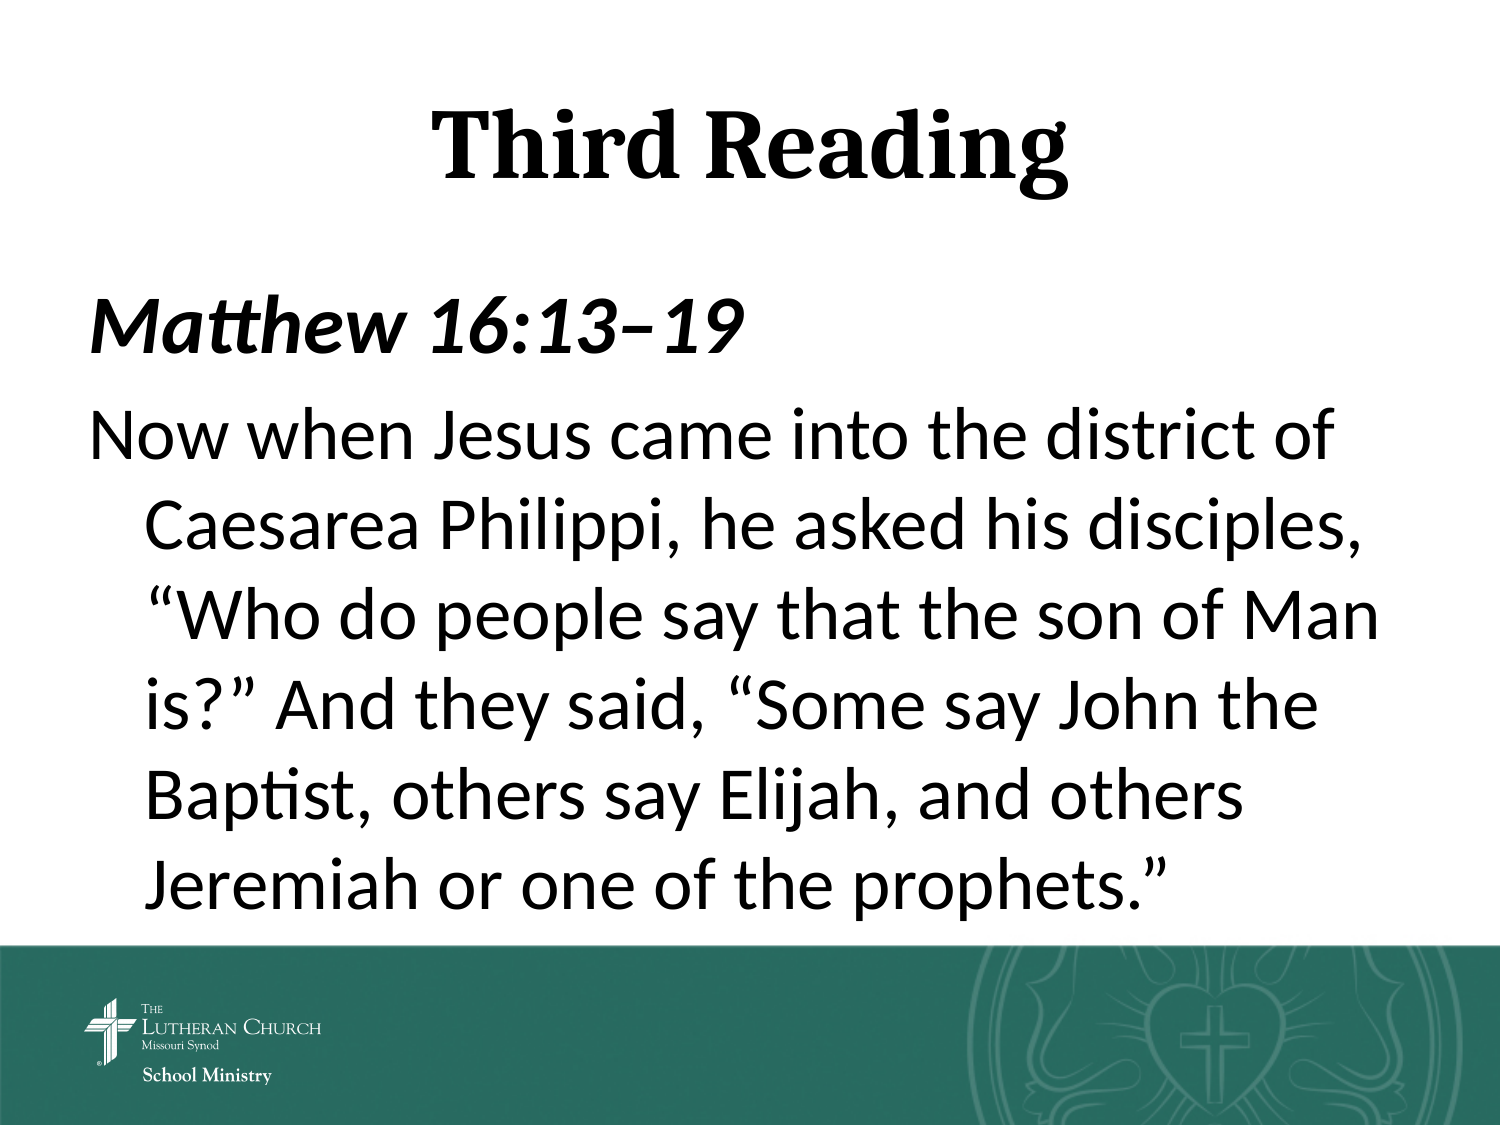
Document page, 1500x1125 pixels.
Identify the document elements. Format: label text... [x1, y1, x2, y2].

picture [0, 0, 1500, 1125]
title Third Reading [73, 45, 1428, 233]
list Matthew 16:13–19 Now when Jesus came into the district of Caesarea Philippi, he asked his disciples, “Who do people say that the son of Man is?” And they said, “Some say John the Baptist, others say Elijah, and others Jeremiah or one of the prophets.” [73, 262, 1428, 975]
